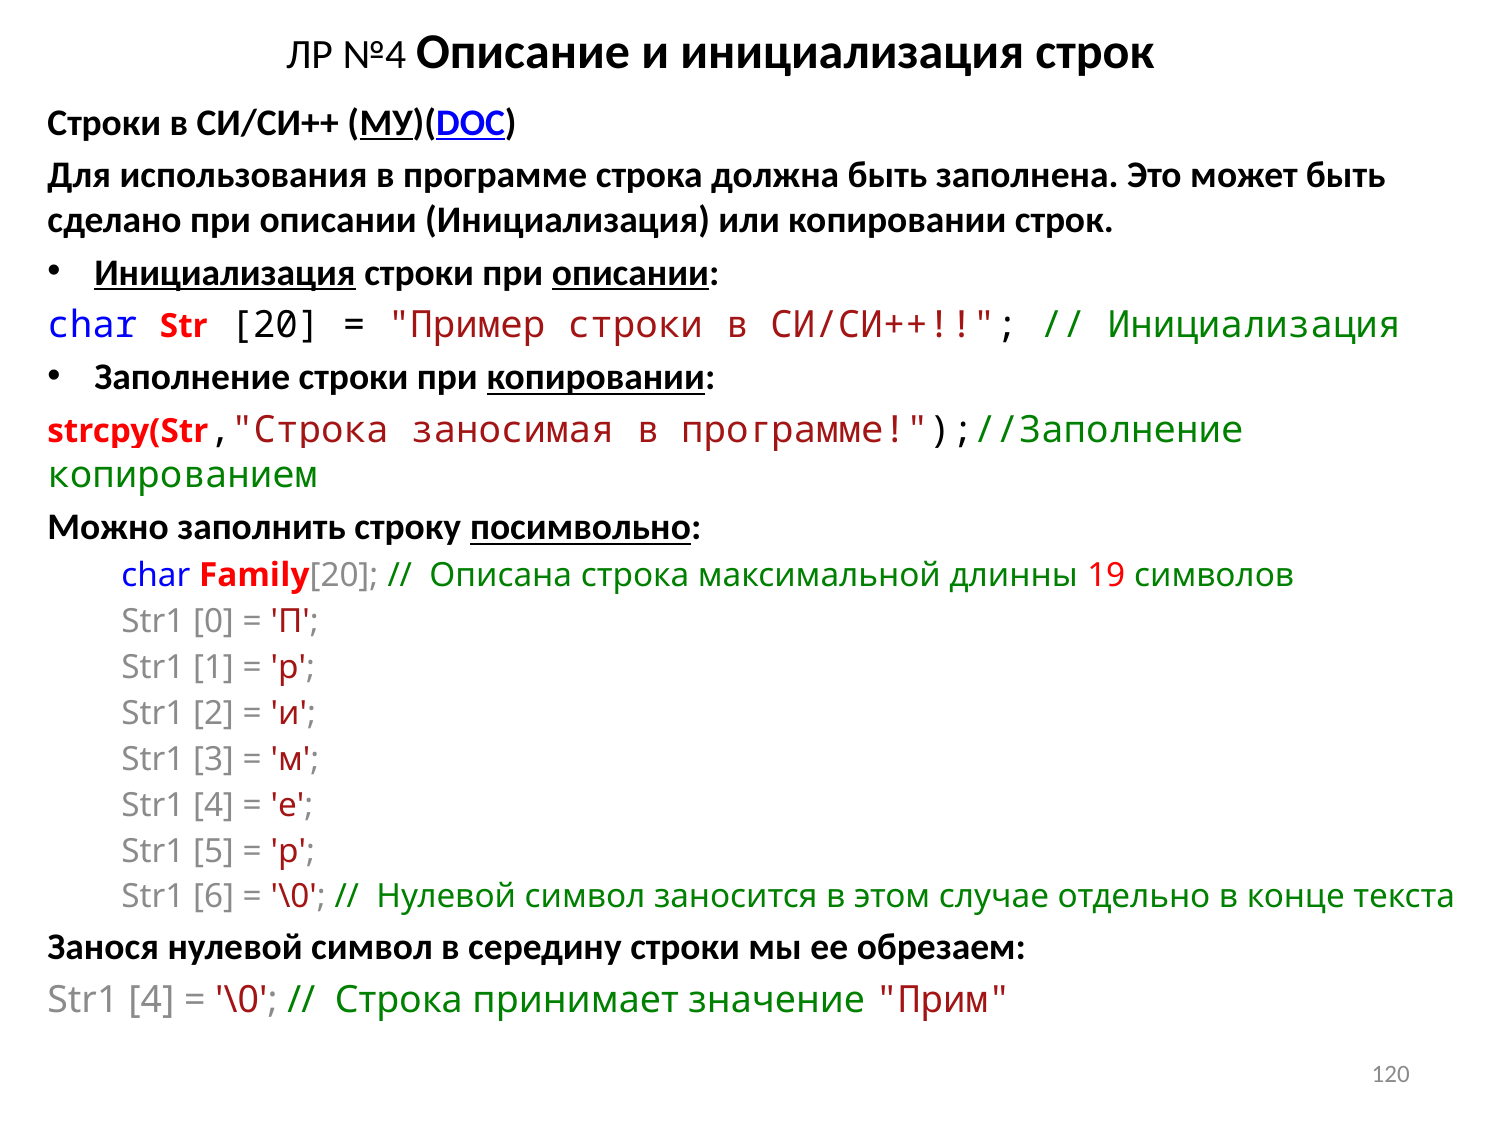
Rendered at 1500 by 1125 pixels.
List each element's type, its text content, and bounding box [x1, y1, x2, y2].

text_box Строки в СИ/СИ++ (МУ)(DOC) Для использования в программе строка должна быть заполнена. Это может быть сделано при описании (Инициализация) или копировании строк. Инициализация строки при описании: char Str [20] = "Пример строки в СИ/СИ++!!"; // Инициализация Заполнение строки при копировании: strcpy(Str,"Строка заносимая в программе!");//Заполнение копированием Можно заполнить строку посимвольно: char Family[20]; // Описана строка максимальной длинны 19 символов Str1 [0] = 'П'; Str1 [1] = 'р'; Str1 [2] = 'и'; Str1 [3] = 'м'; Str1 [4] = 'е'; Str1 [5] = 'р'; Str1 [6] = '\0'; // Нулевой символ заносится в этом случае отдельно в конце текста Занося нулевой символ в середину строки мы ее обрезаем: Str1 [4] = '\0'; // Строка принимает значение "Прим" [32, 89, 1500, 1024]
slide_number 120 [1074, 1042, 1425, 1103]
title ЛР №4 Описание и инициализация строк [159, 1, 1282, 89]
